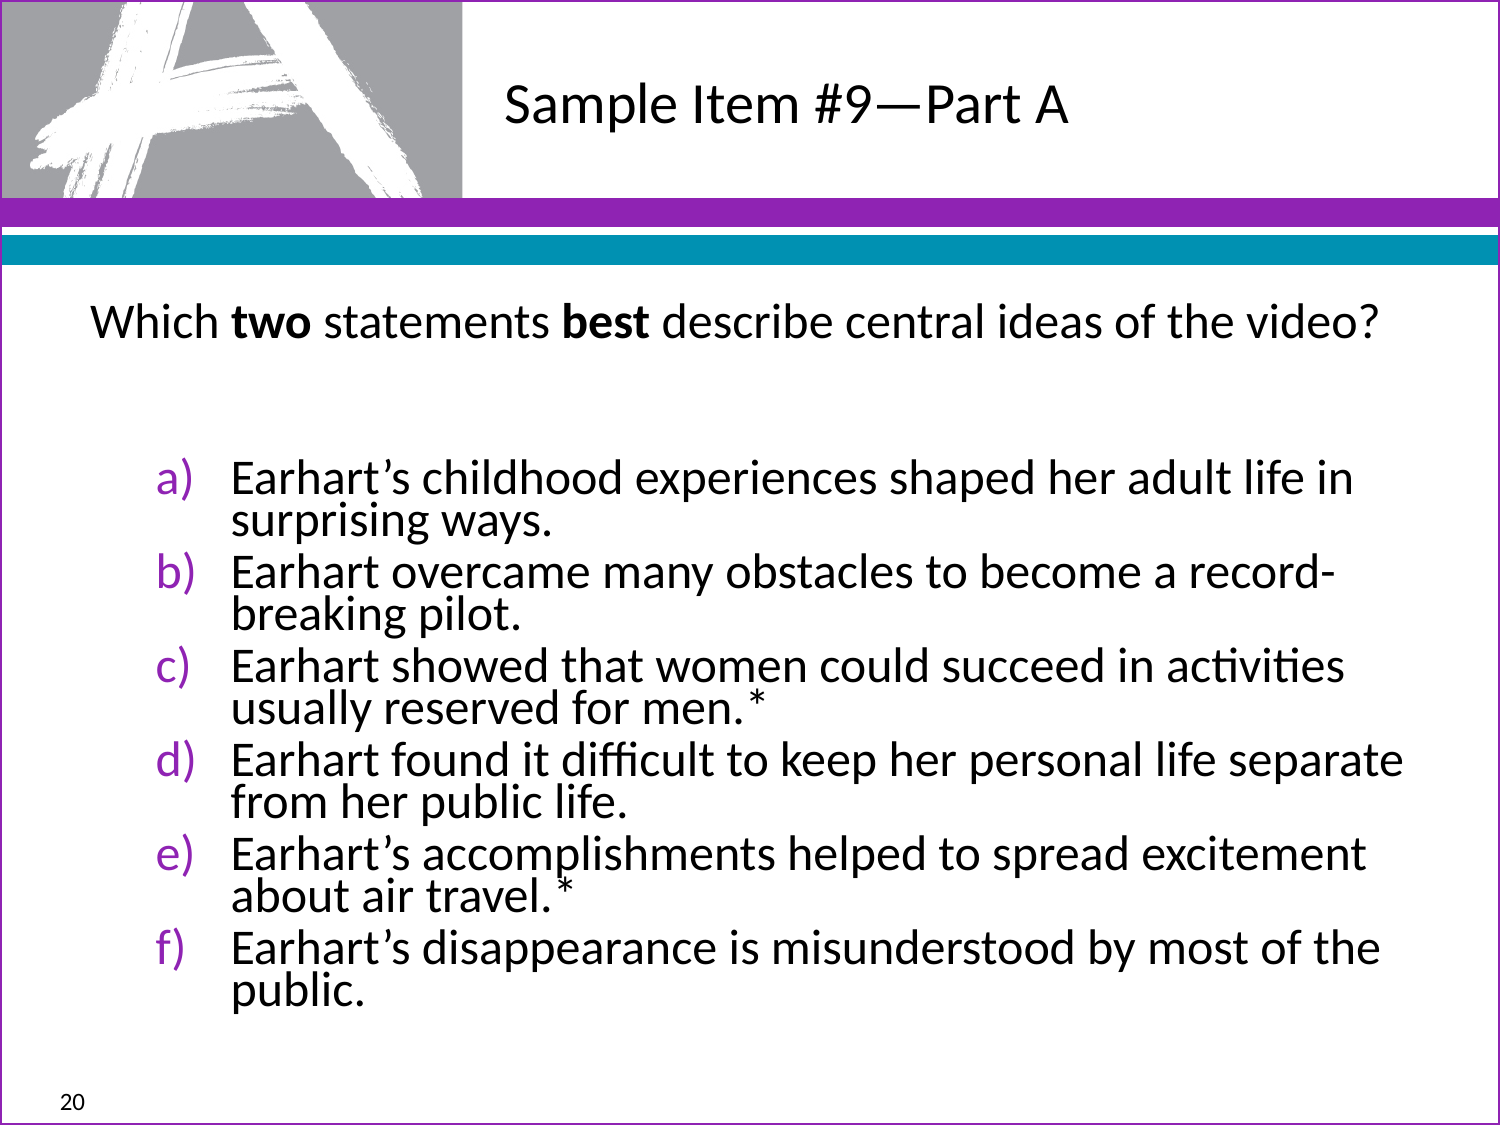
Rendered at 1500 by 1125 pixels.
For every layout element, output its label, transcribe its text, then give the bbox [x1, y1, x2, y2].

list Which two statements best describe central ideas of the video? Earhart’s childhood experiences shaped her adult life in surprising ways. Earhart overcame many obstacles to become a record-breaking pilot. Earhart showed that women could succeed in activities usually reserved for men.* Earhart found it difficult to keep her personal life separate from her public life. Earhart’s accomplishments helped to spread excitement about air travel.* Earhart’s disappearance is misunderstood by most of the public. [75, 262, 1425, 1075]
title Sample Item #9—Part A [462, 0, 1500, 200]
slide_number 20 [0, 1077, 100, 1125]
picture [2, 2, 462, 198]
